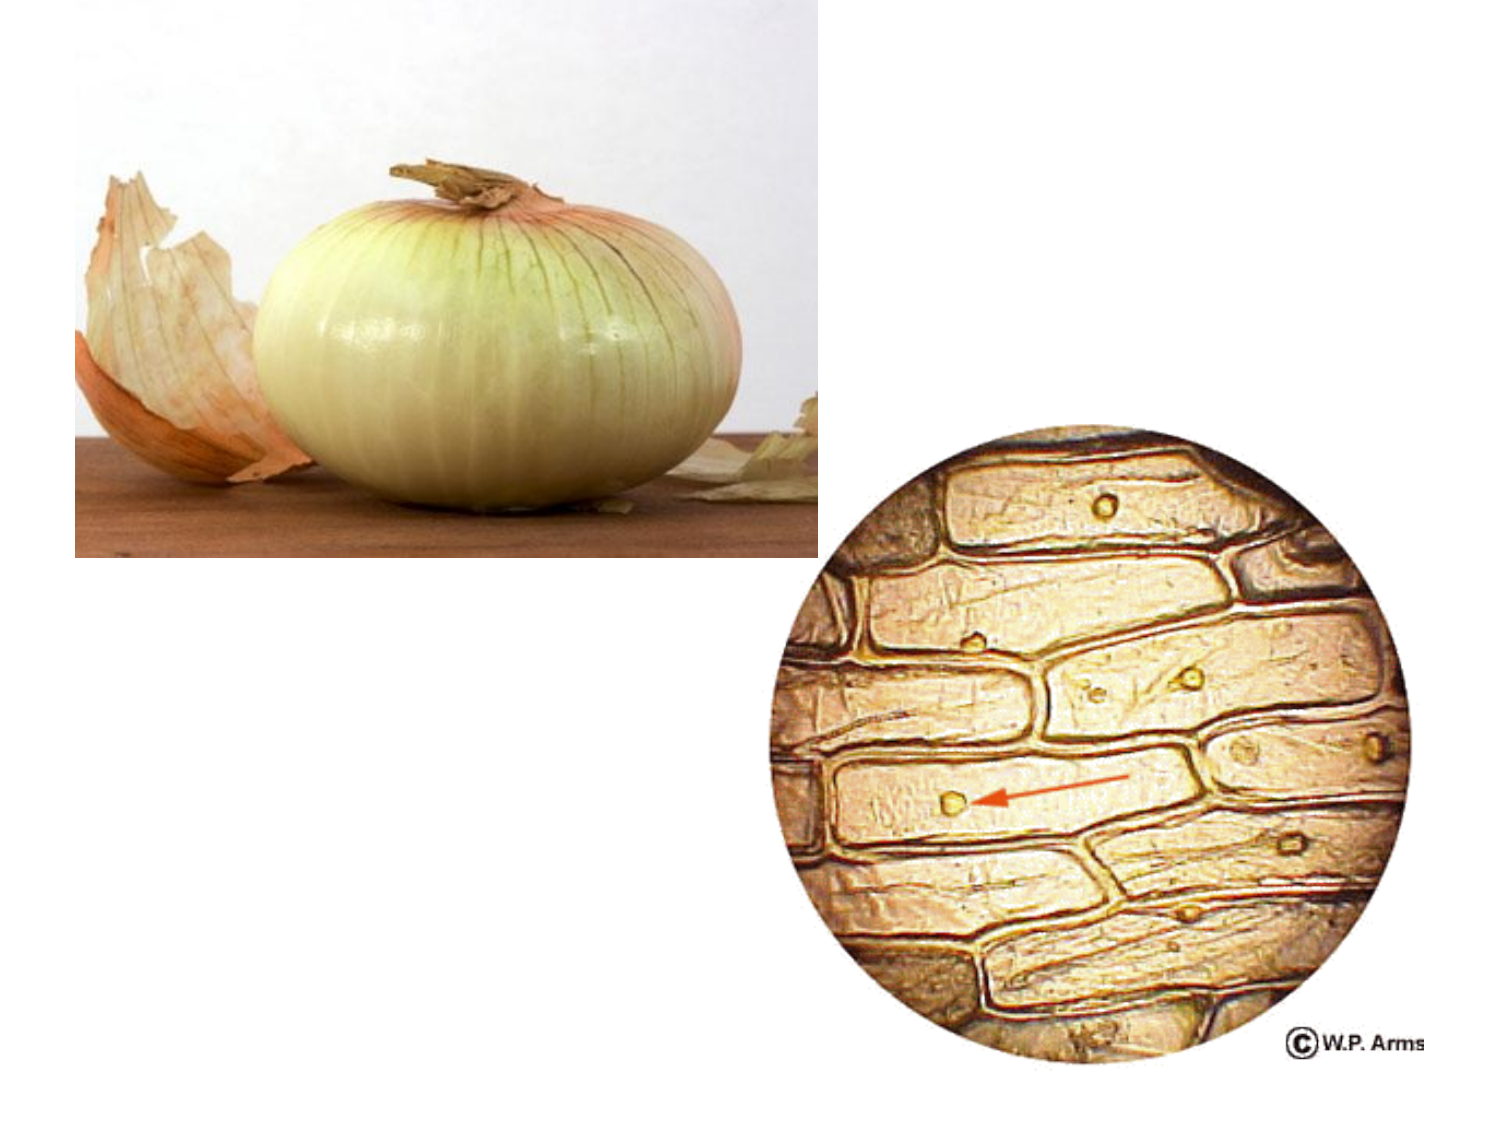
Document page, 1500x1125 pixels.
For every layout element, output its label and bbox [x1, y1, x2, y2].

picture [74, 0, 1424, 1071]
